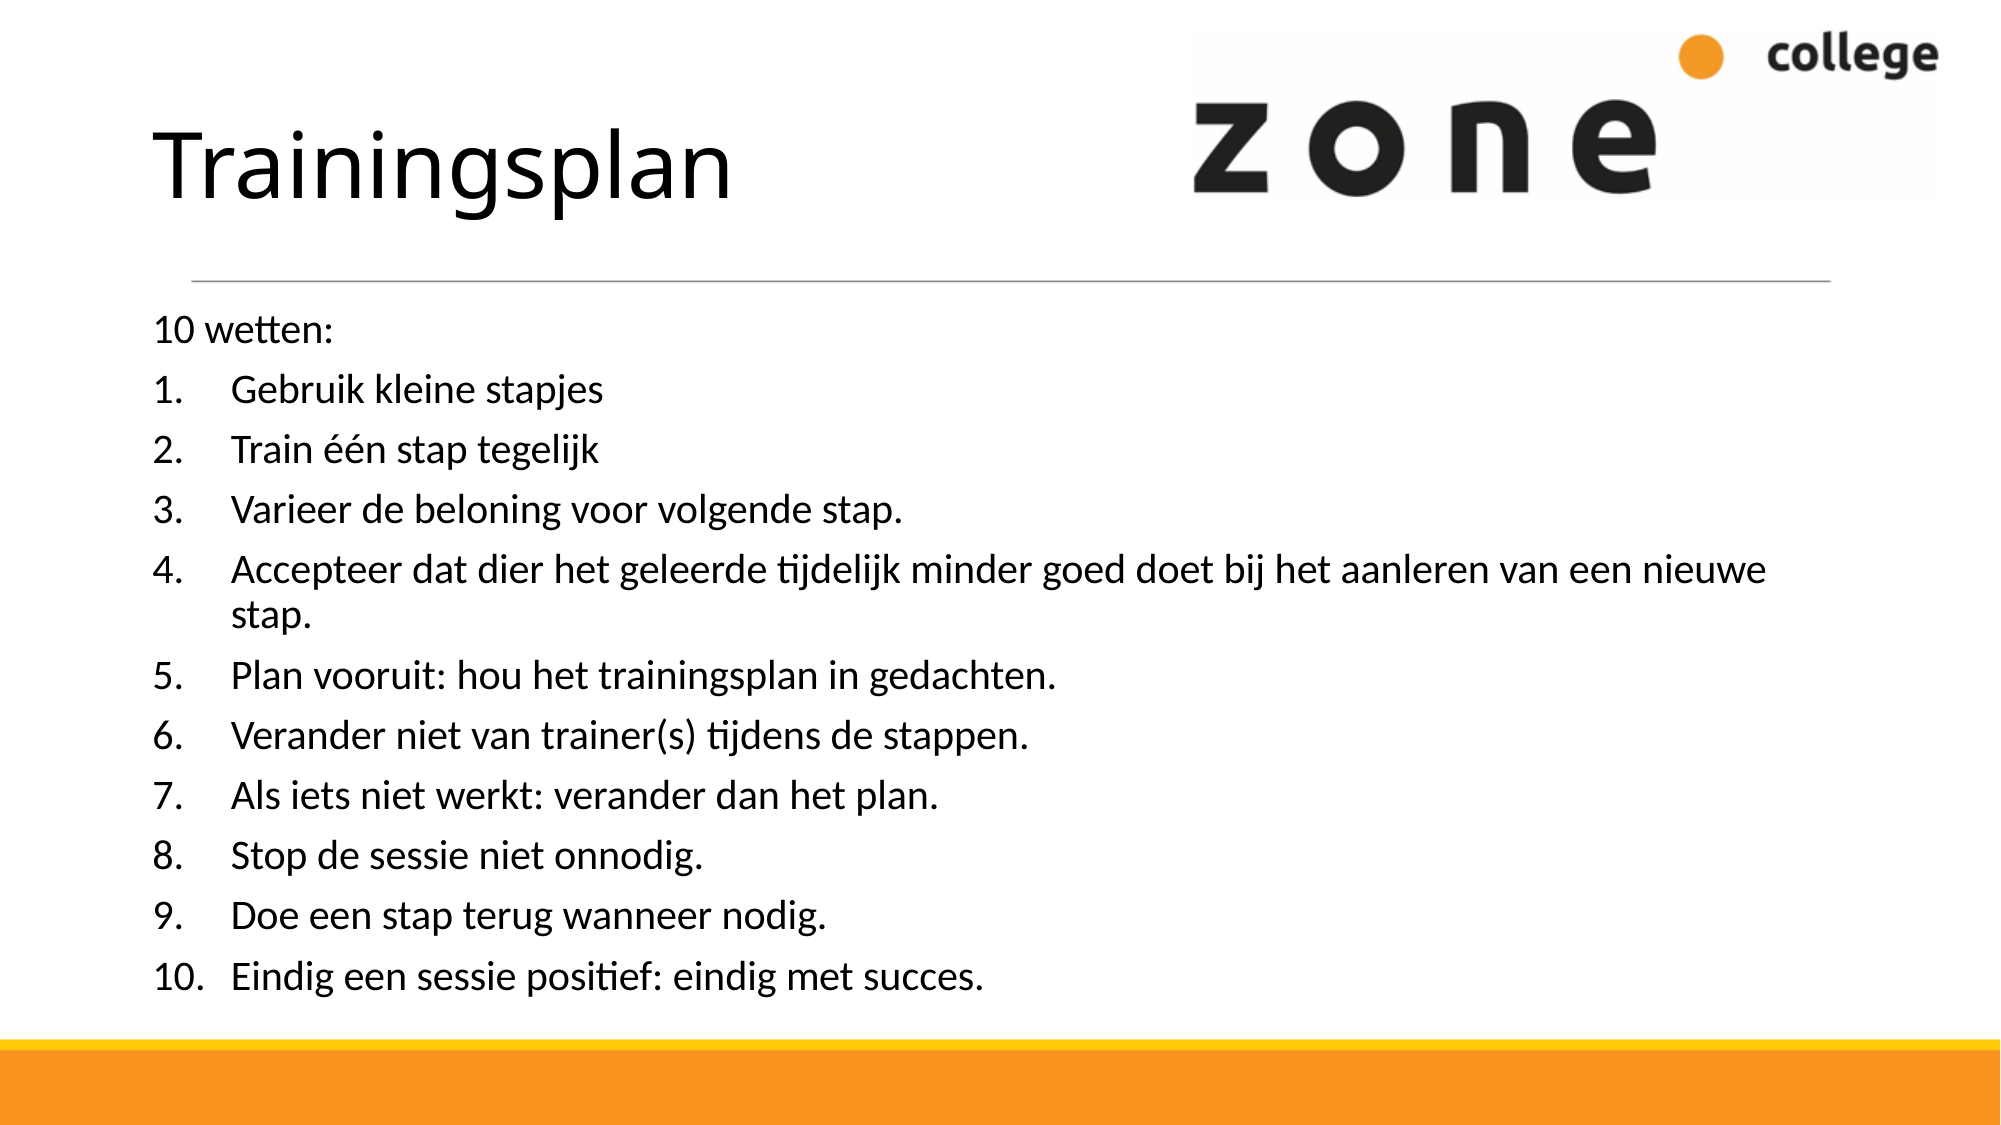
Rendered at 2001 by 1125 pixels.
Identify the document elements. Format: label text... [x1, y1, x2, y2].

list 10 wetten: Gebruik kleine stapjes Train één stap tegelijk Varieer de beloning voor volgende stap. Accepteer dat dier het geleerde tijdelijk minder goed doet bij het aanleren van een nieuwe stap. Plan vooruit: hou het trainingsplan in gedachten. Verander niet van trainer(s) tijdens de stappen. Als iets niet werkt: verander dan het plan. Stop de sessie niet onnodig. Doe een stap terug wanneer nodig. Eindig een sessie positief: eindig met succes. [137, 299, 1863, 1014]
picture [0, 0, 2001, 1125]
title Trainingsplan [137, 59, 1863, 278]
